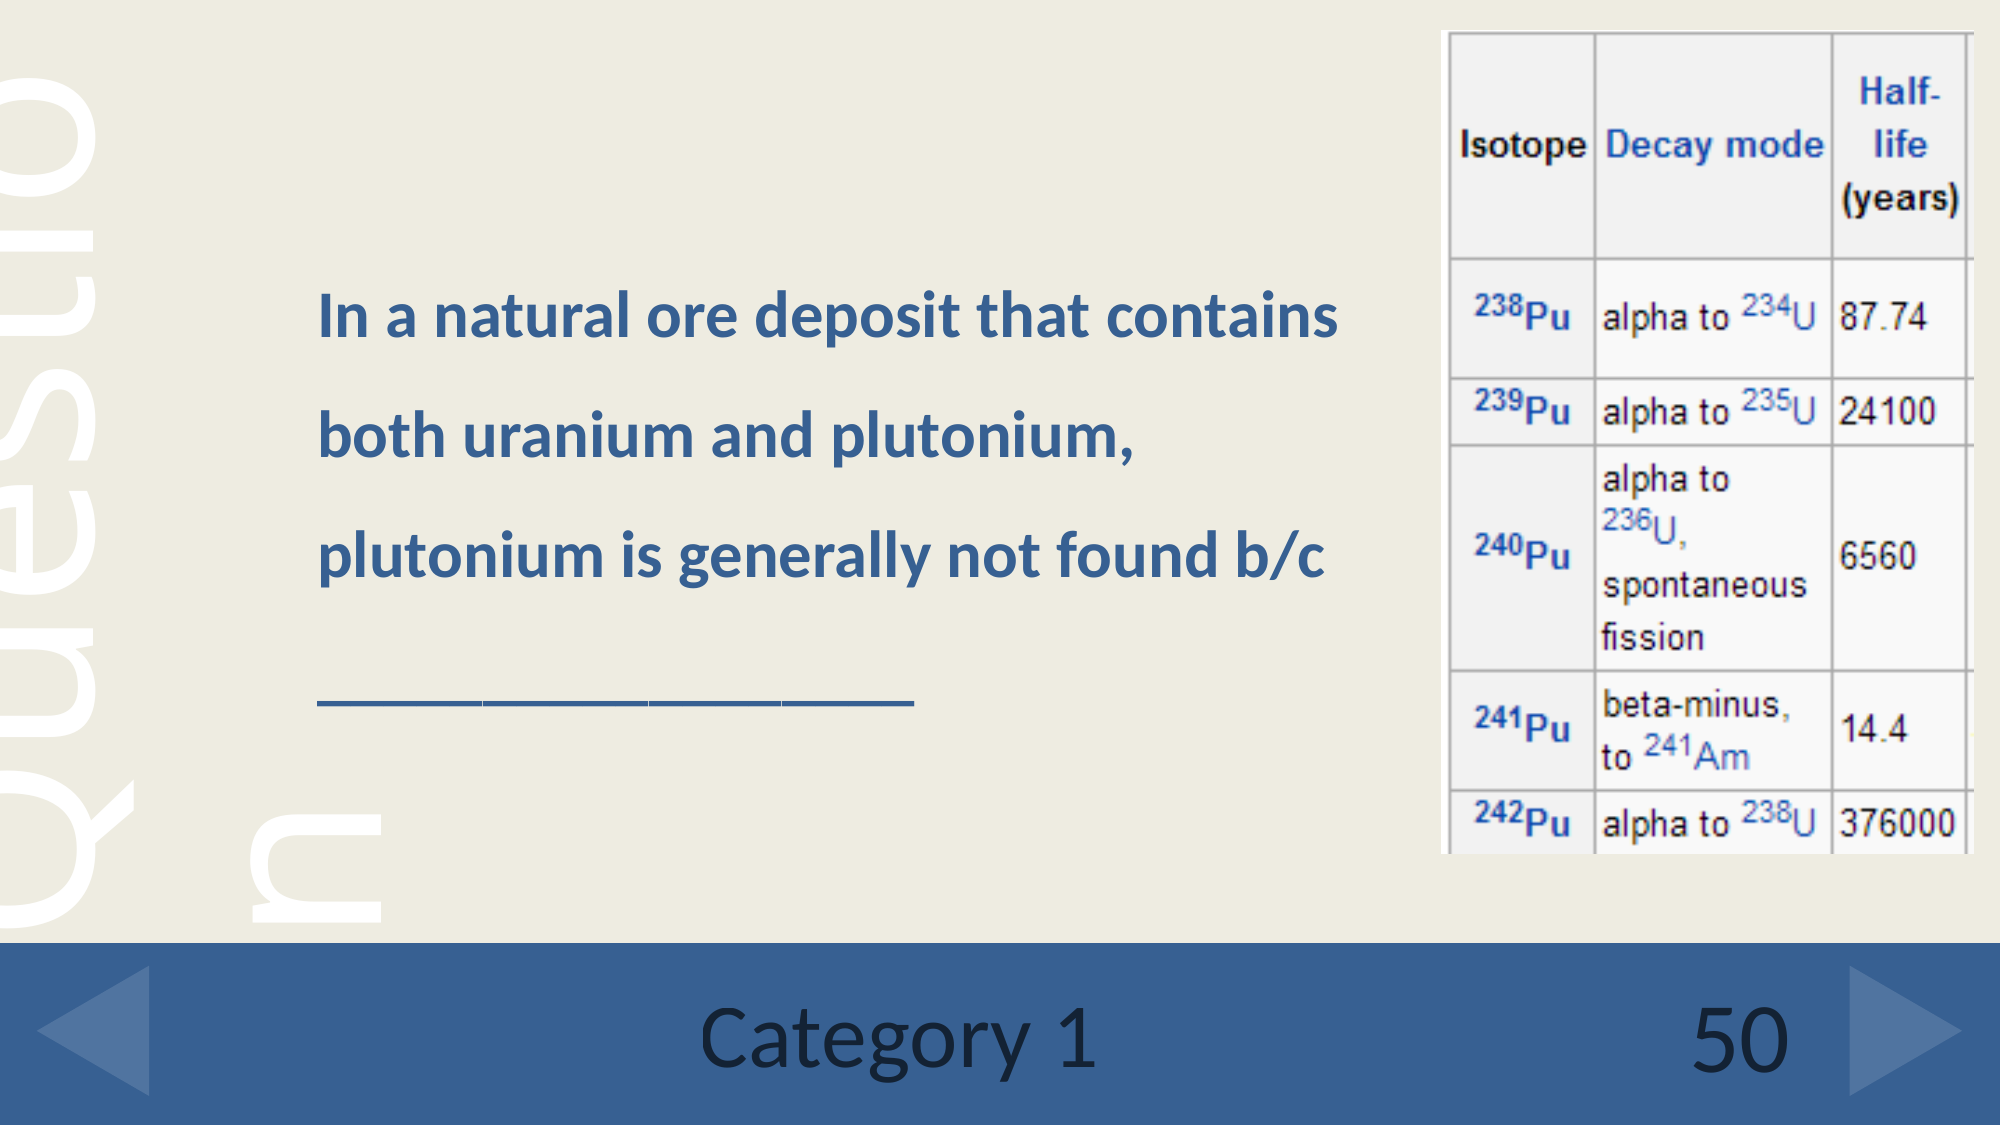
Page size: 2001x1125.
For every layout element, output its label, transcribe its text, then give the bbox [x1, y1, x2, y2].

title Category 1 [0, 937, 1800, 1125]
list 50 [1800, 967, 1806, 1097]
list In a natural ore deposit that contains both uranium and plutonium, plutonium is generally not found b/c __________________ [302, 115, 1436, 827]
picture [1441, 30, 1974, 855]
